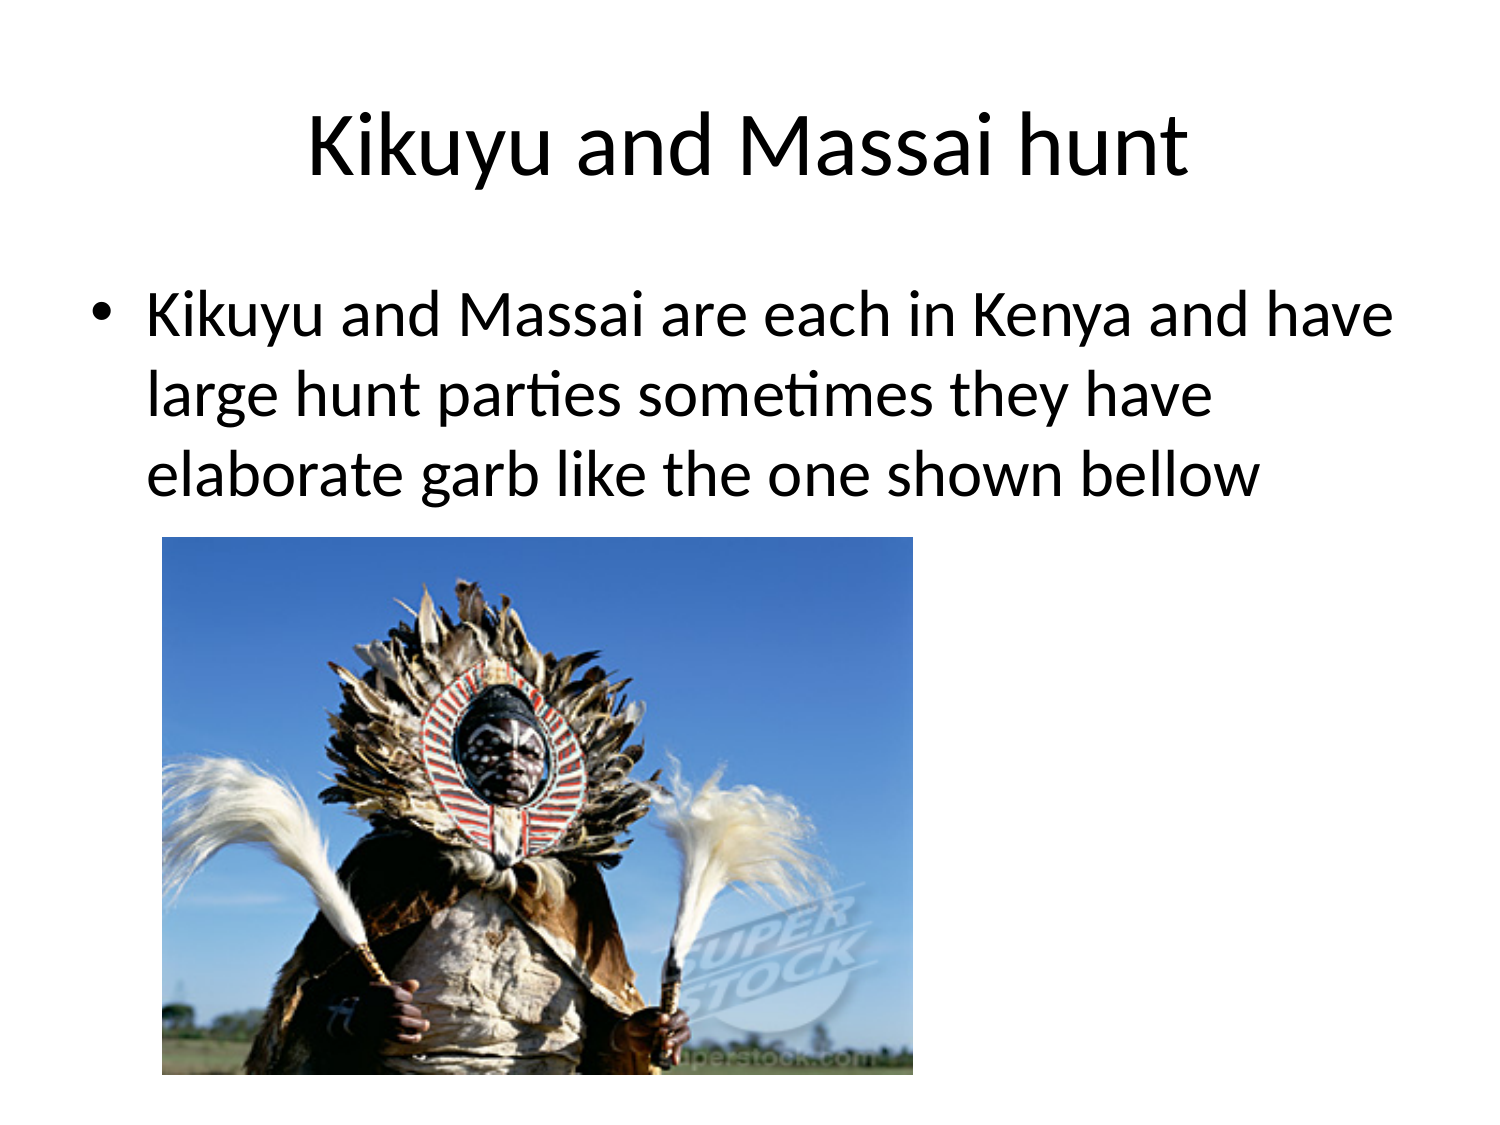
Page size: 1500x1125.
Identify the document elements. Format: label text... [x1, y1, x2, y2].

title Kikuyu and Massai hunt [75, 45, 1425, 233]
list Kikuyu and Massai are each in Kenya and have large hunt parties sometimes they have elaborate garb like the one shown bellow [75, 262, 1425, 1005]
picture [162, 537, 913, 1076]
